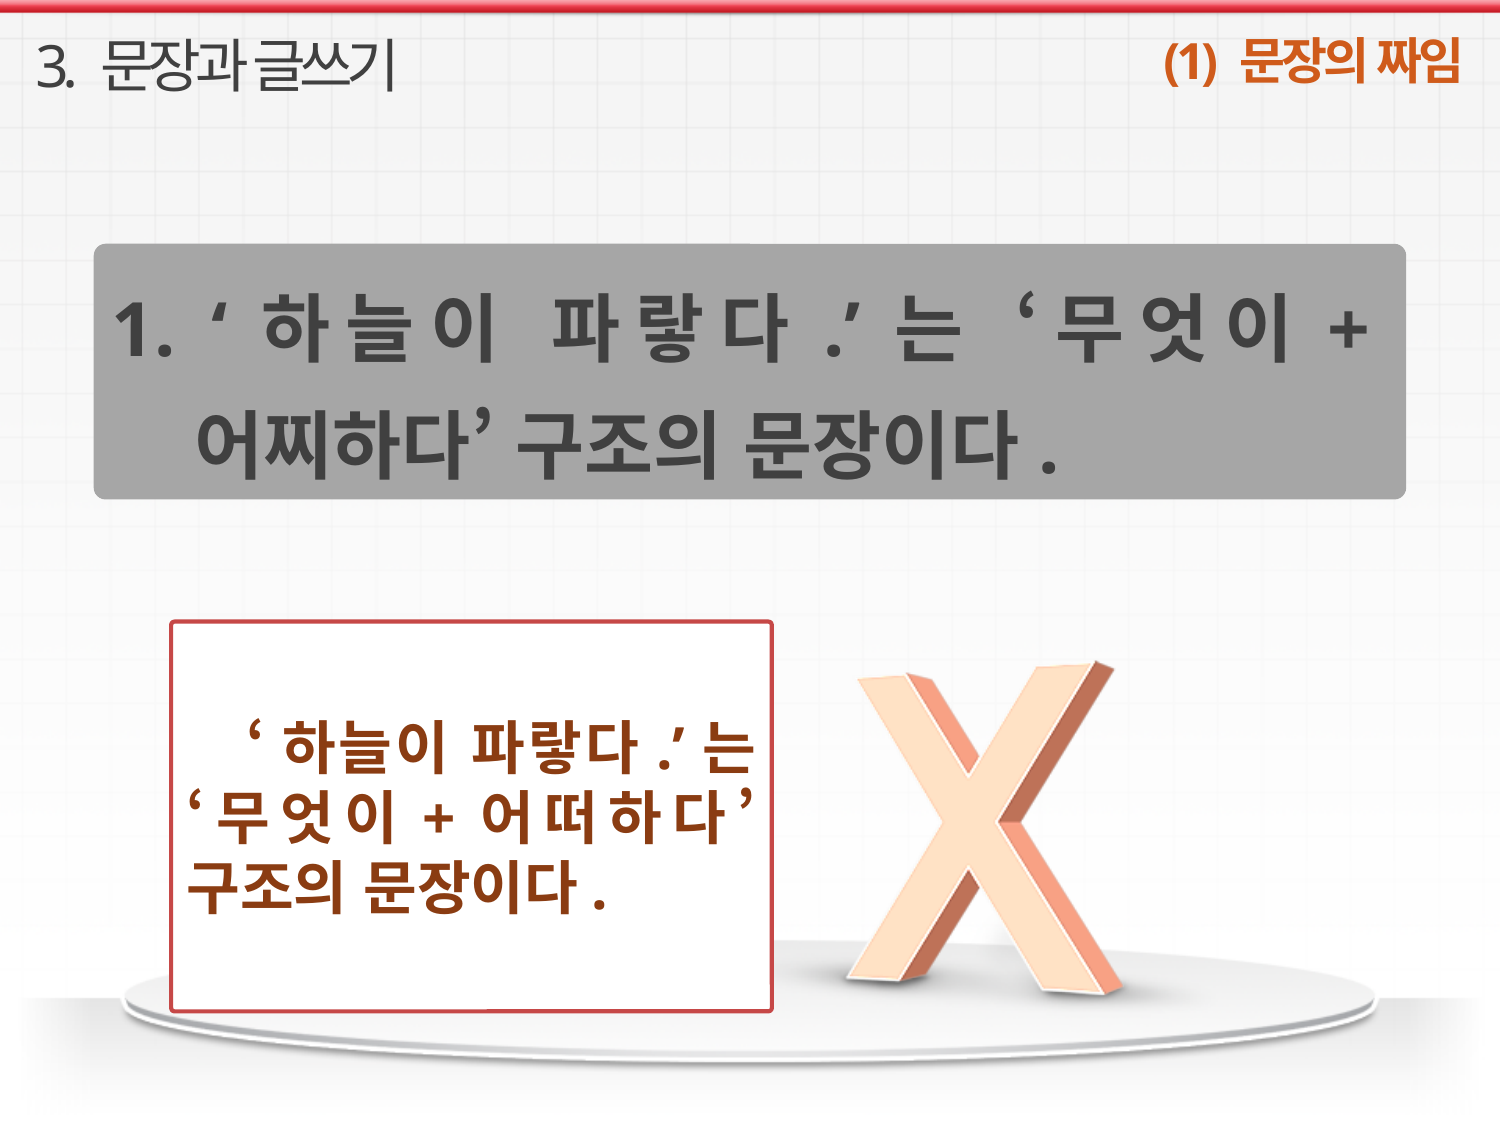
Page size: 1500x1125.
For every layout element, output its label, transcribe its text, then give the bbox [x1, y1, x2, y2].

list 3. 문장과 글쓰기 [0, 0, 772, 101]
text_box 1. ‘하늘이 파랗다.’는 ‘무엇이+어찌하다’ 구조의 문장이다. [91, 241, 1409, 502]
text_box ‘하늘이 파랗다.’는 ‘무엇이+어떠하다’ 구조의 문장이다. [169, 619, 774, 1014]
list (1) 문장의 짜임 [667, 0, 1500, 91]
